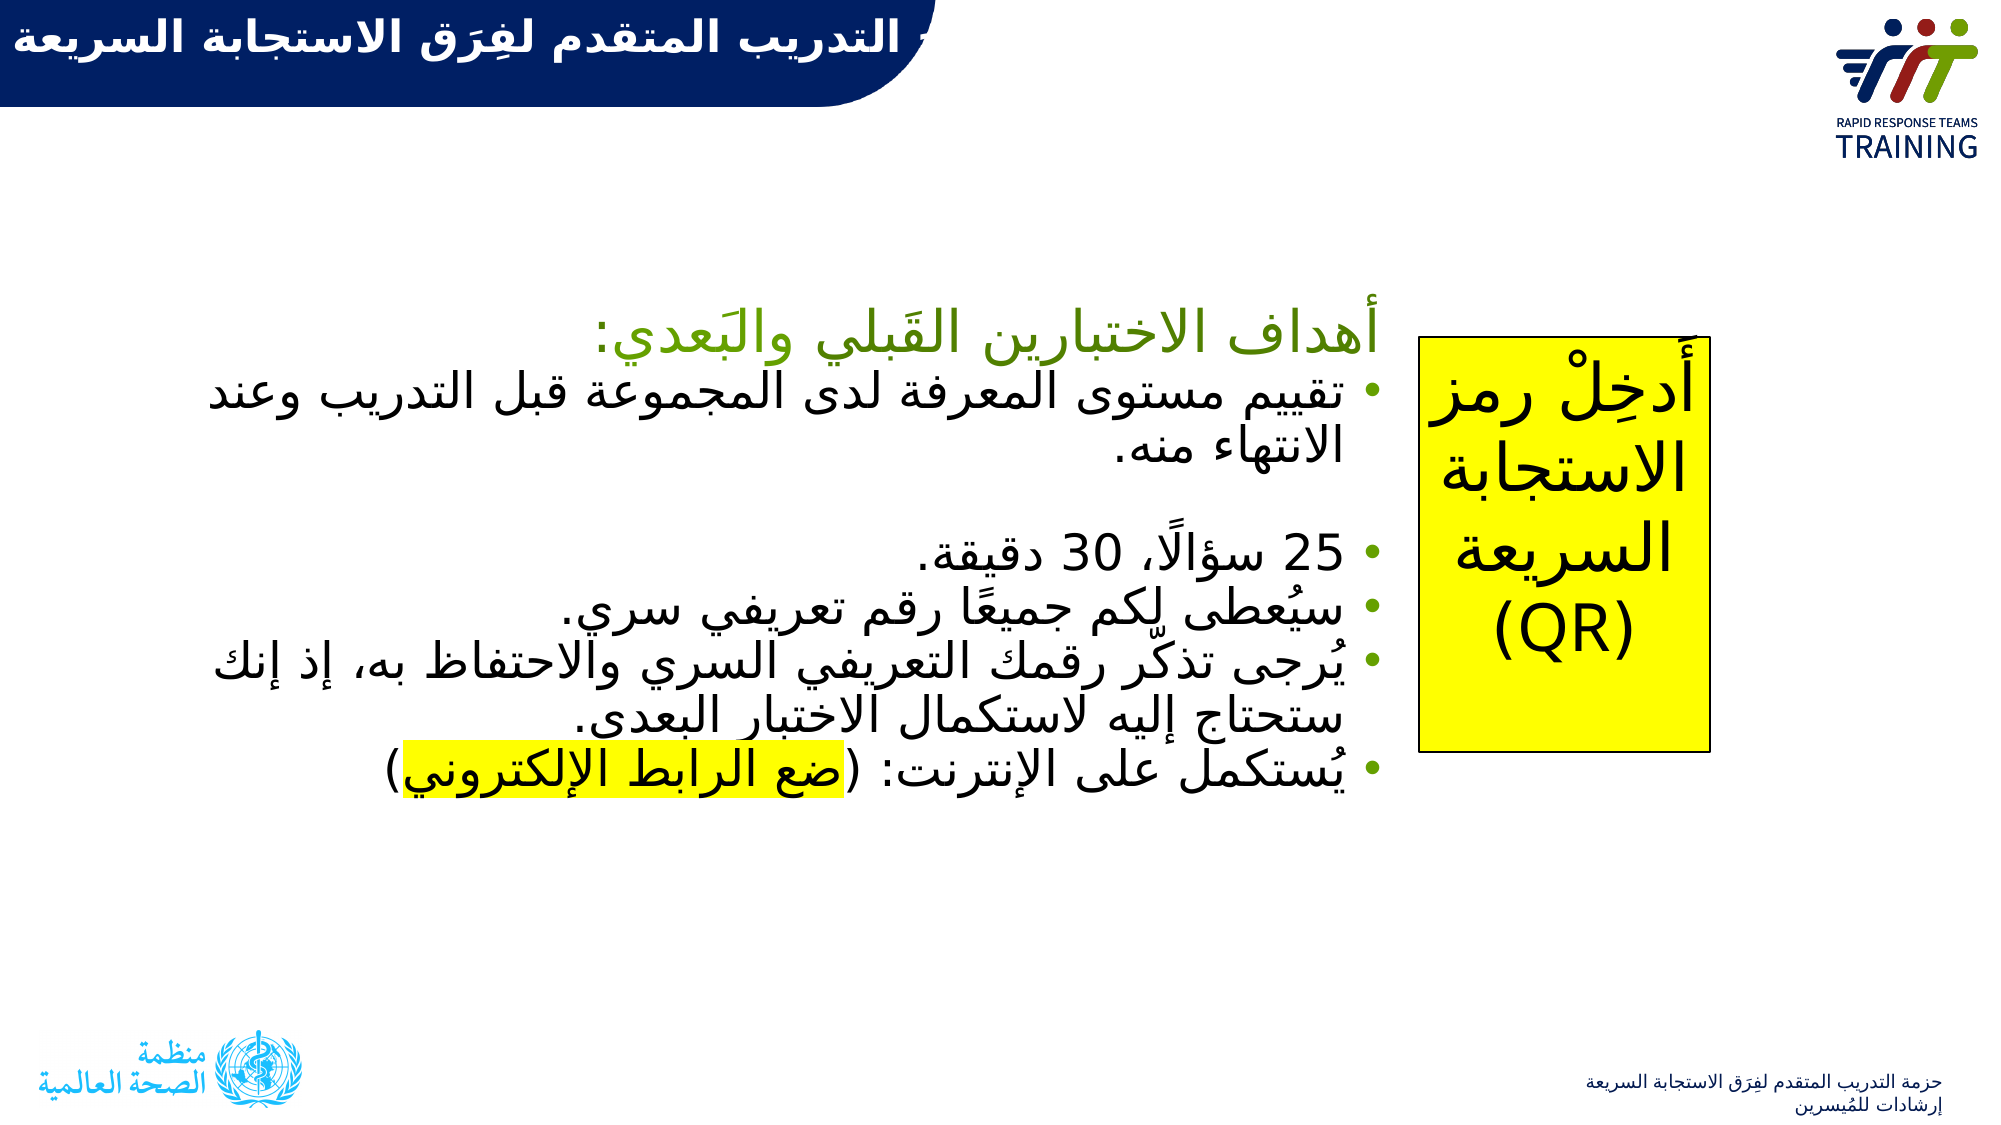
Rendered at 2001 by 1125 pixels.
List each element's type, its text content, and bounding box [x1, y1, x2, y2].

list أهداف الاختبارين القَبلي والبَعدي: تقييم مستوى المعرفة لدى المجموعة قبل التدريب وعند الانتهاء منه. 25 سؤالًا، 30 دقيقة. سيُعطى لكم جميعًا رقم تعريفي سري. يُرجى تذكّر رقمك التعريفي السري والاحتفاظ به، إذ إنك ستحتاج إليه لاستكمال الاختبار البعدي. يُستكمل على الإنترنت: (ضع الرابط الإلكتروني) [85, 294, 1390, 881]
picture [39, 1030, 302, 1108]
list الاختبار القبلي لبرنامج التدريب المتقدم لفِرَق الاستجابة السريعة [4, 6, 1517, 110]
picture [1835, 19, 1978, 167]
text_box أَدخِلْ رمز الاستجابة السريعة (QR) [1418, 337, 1711, 752]
picture [0, 0, 936, 107]
